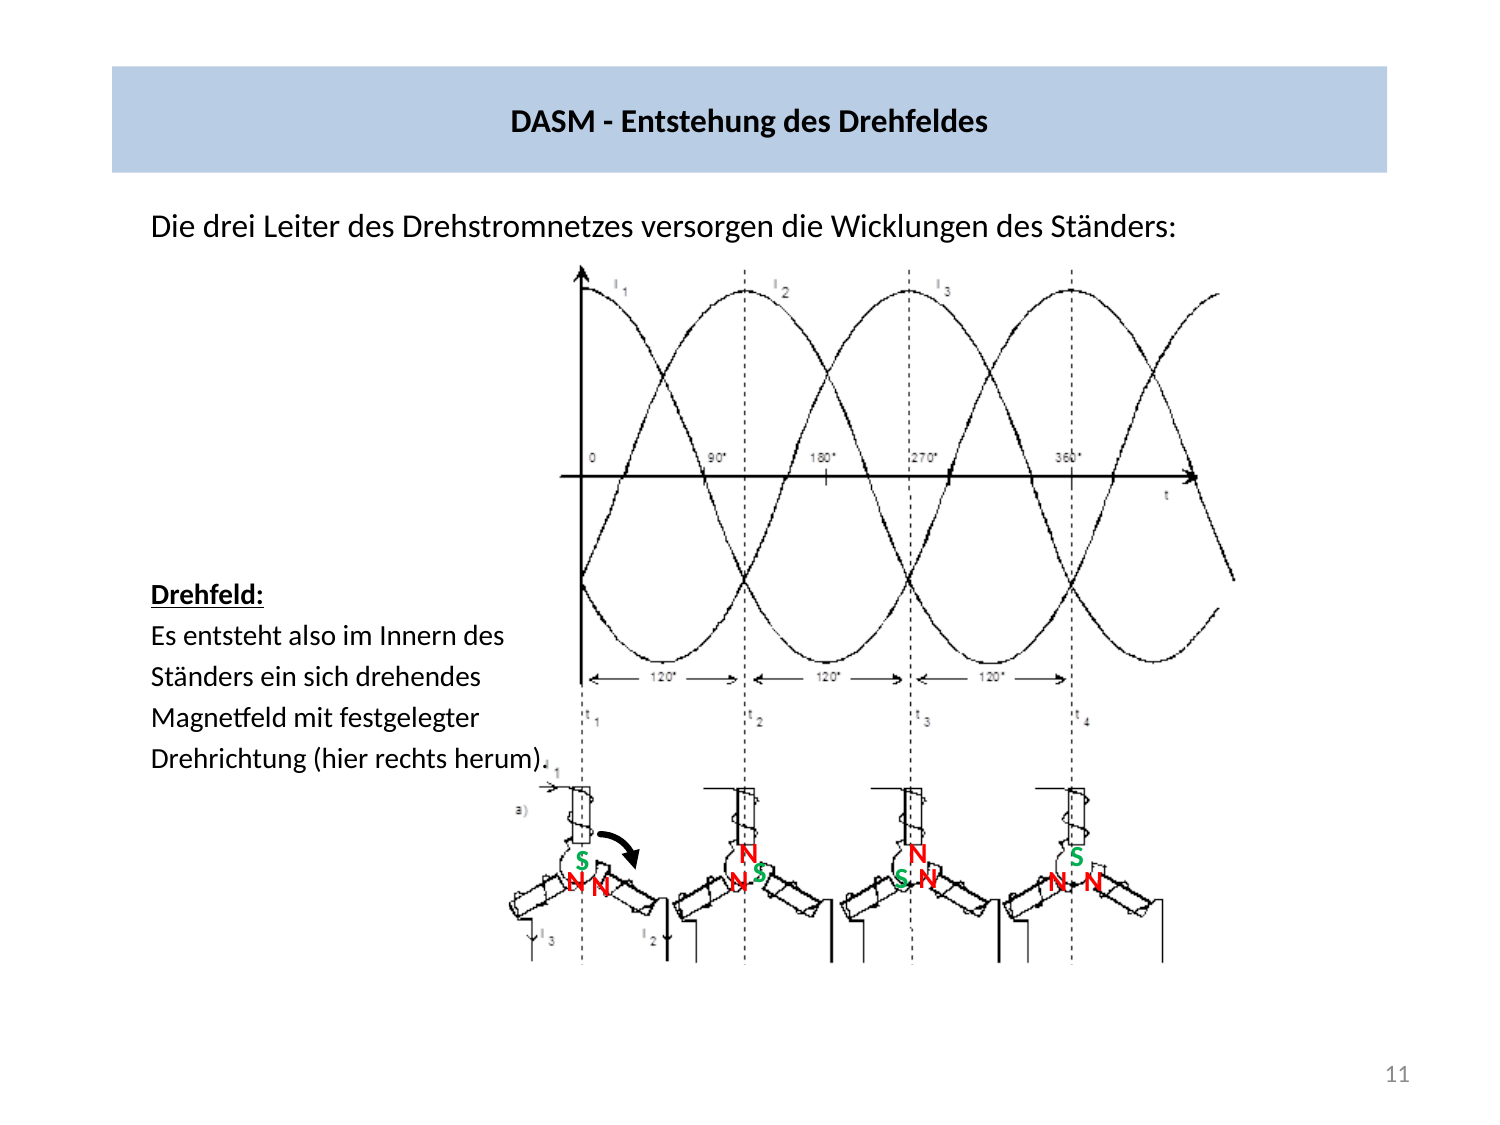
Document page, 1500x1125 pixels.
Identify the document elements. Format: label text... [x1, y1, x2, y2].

picture [508, 245, 1244, 965]
slide_number 11 [1074, 1042, 1425, 1103]
subtitle Die drei Leiter des Drehstromnetzes versorgen die Wicklungen des Ständers: Drehfeld: Es entsteht also im Innern des Ständers ein sich drehendes Magnetfeld mit festgelegter Drehrichtung (hier rechts herum). [135, 196, 1400, 1047]
title DASM - Entstehung des Drehfeldes [112, 66, 1388, 173]
